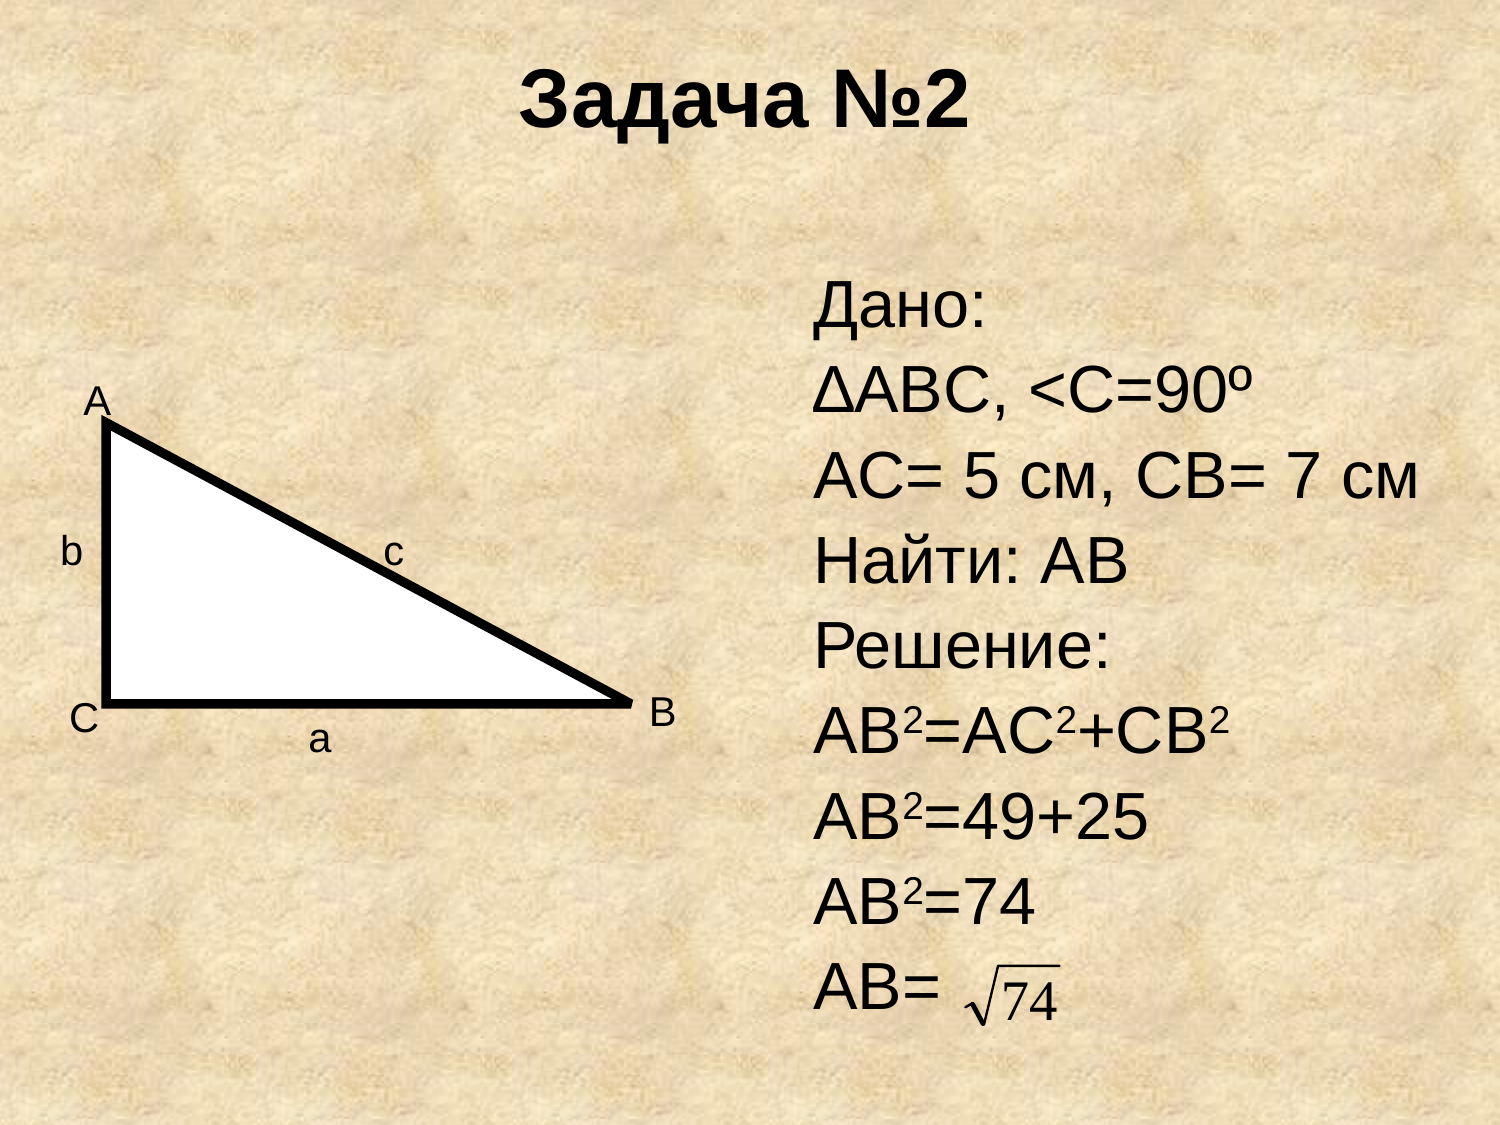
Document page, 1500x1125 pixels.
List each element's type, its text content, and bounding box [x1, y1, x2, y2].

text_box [954, 953, 1074, 1040]
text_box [45, 366, 697, 780]
picture [0, 0, 1500, 1125]
list Дано: ∆ABC, <C=90º AC= 5 см, CB= 7 см Найти: AB Решение: AB2=AC2+CB2 AB2=49+25 AB2=74 AB= [798, 262, 1485, 1006]
title Задача №2 [69, 0, 1421, 188]
